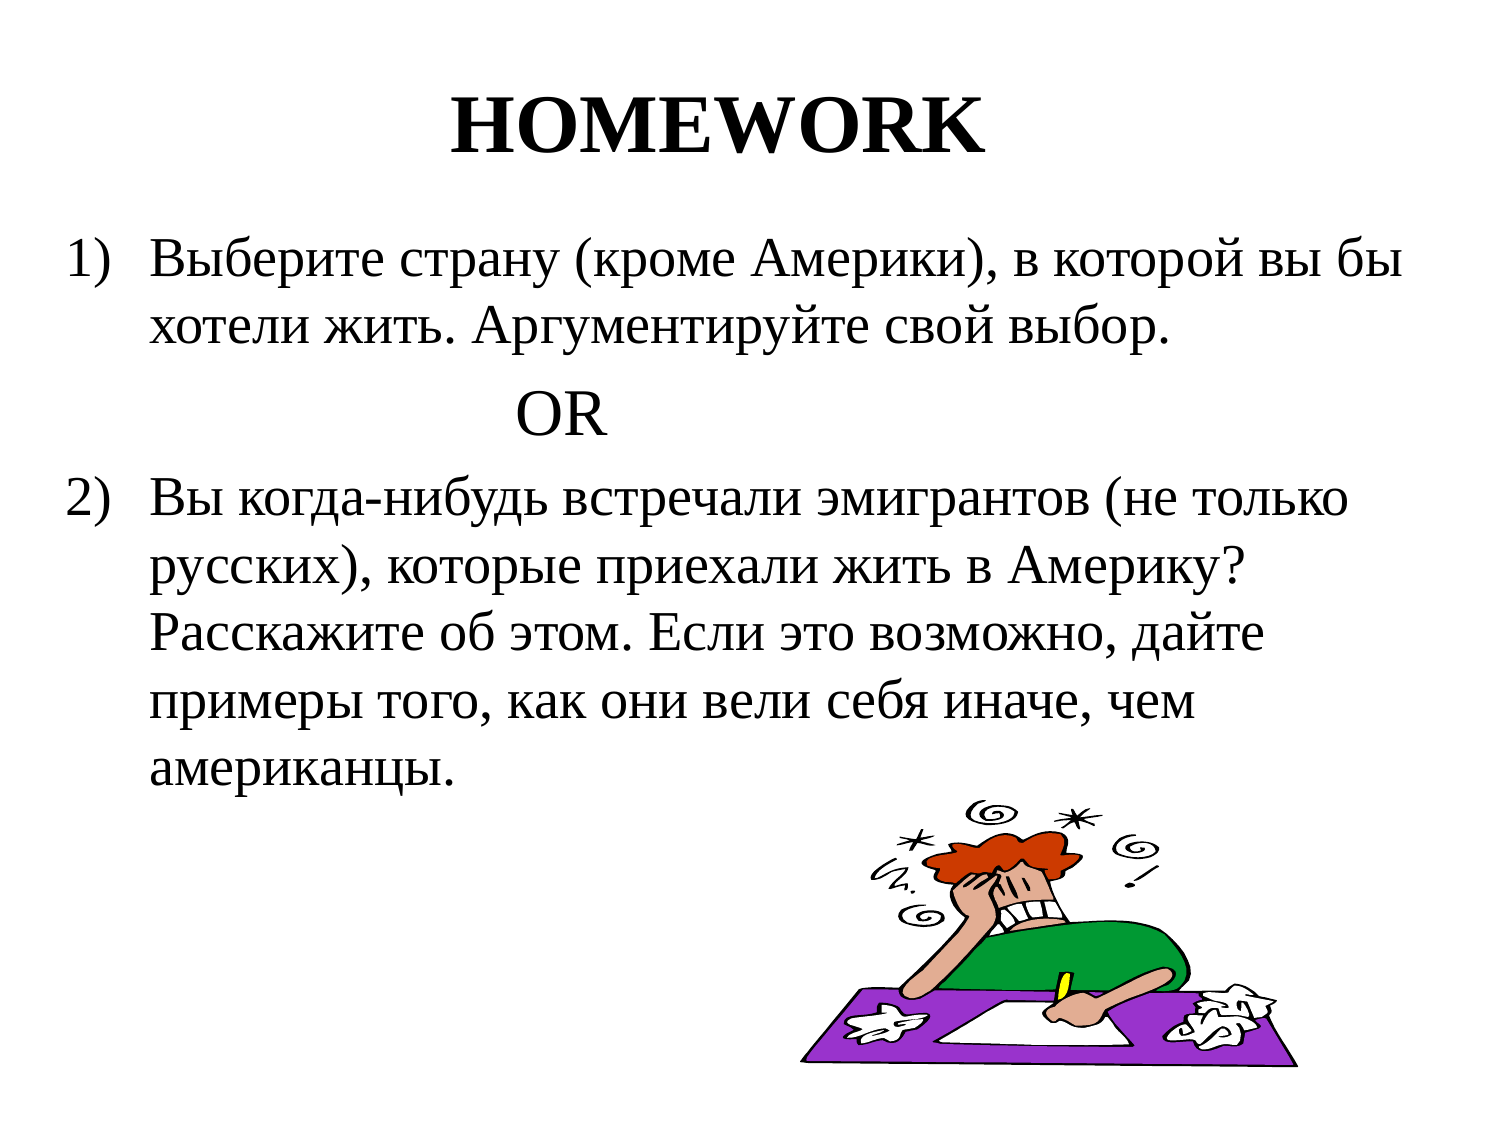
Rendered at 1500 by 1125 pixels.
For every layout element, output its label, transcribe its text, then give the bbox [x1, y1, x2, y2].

picture [799, 799, 1299, 1068]
title HOMEWORK [387, 50, 1050, 188]
subtitle Выберите страну (кроме Америки), в которой вы бы хотели жить. Аргументируйте свой выбор. OR Вы когда-нибудь встречали эмигрантов (не только русских), которые приехали жить в Америку? Расскажите об этом. Если это возможно, дайте примеры того, как они вели себя иначе, чем американцы. [50, 212, 1463, 850]
